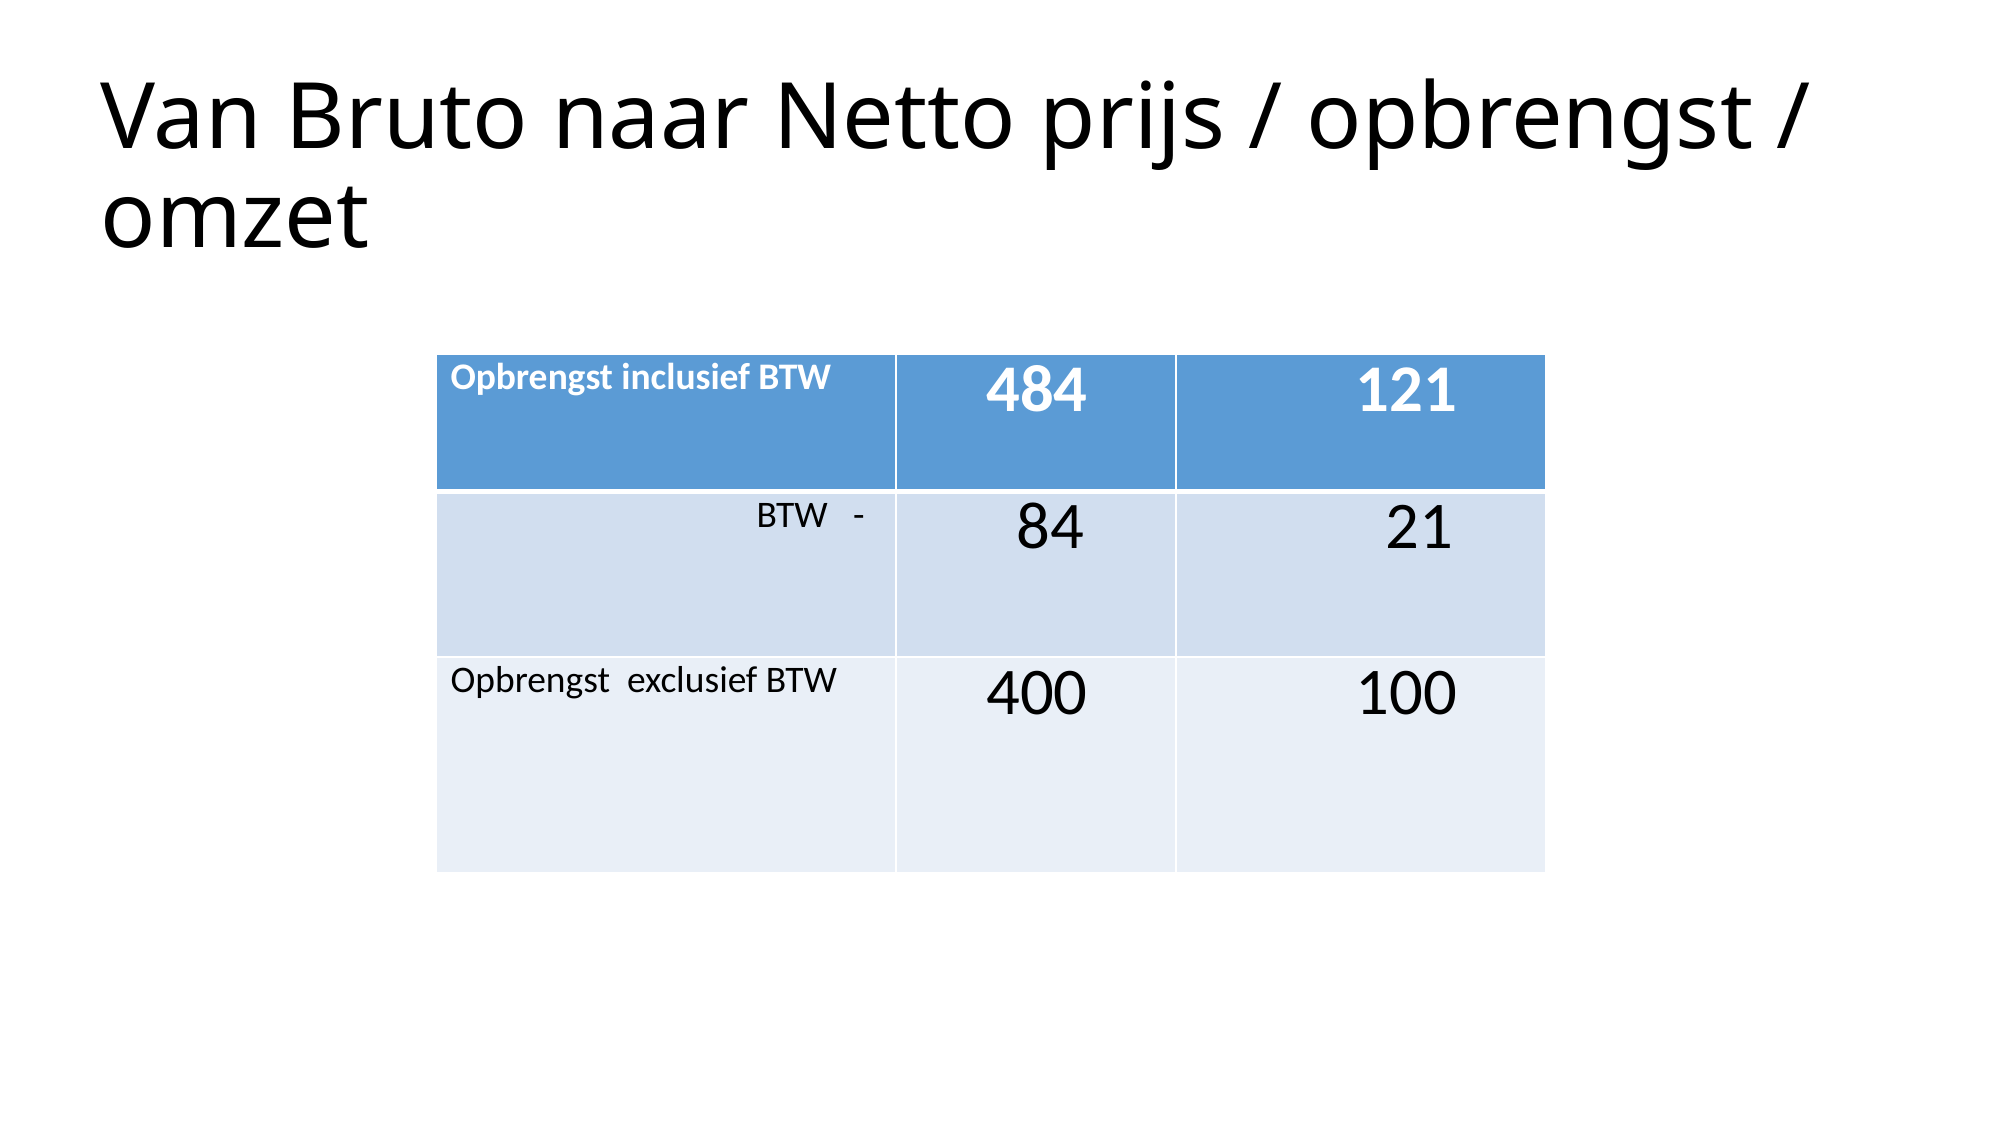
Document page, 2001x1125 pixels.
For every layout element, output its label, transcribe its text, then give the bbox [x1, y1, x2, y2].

table_header 484 [897, 355, 1175, 489]
table_cell 400 [897, 658, 1175, 872]
table_cell Opbrengst exclusief BTW [437, 658, 895, 872]
title Van Bruto naar Netto prijs / opbrengst / omzet [85, 59, 1863, 278]
table_cell 100 [1177, 658, 1545, 872]
table_cell 21 [1177, 494, 1545, 656]
table_cell BTW - [437, 494, 895, 656]
table_header Opbrengst inclusief BTW [437, 355, 895, 489]
table_header 121 [1177, 355, 1545, 489]
table_cell 84 [897, 494, 1175, 656]
